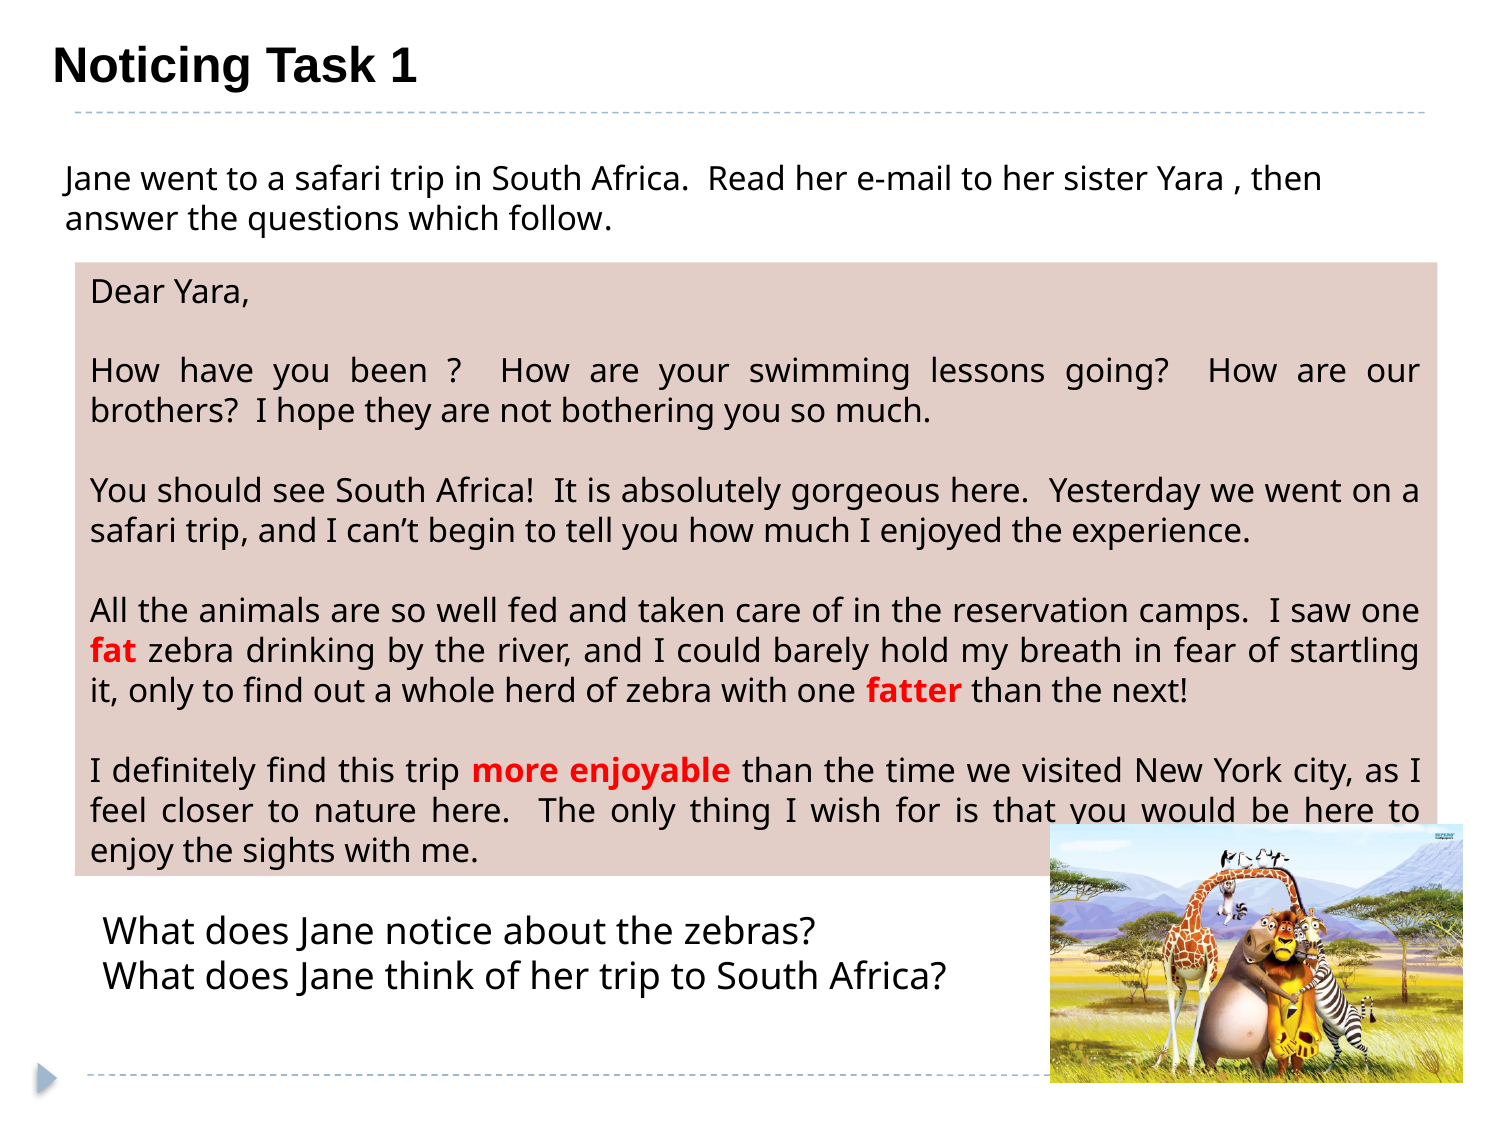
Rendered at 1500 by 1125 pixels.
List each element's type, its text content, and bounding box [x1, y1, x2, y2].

picture [1049, 824, 1463, 1083]
text_box Dear Yara, How have you been ? How are your swimming lessons going? How are our brothers? I hope they are not bothering you so much. You should see South Africa! It is absolutely gorgeous here. Yesterday we went on a safari trip, and I can’t begin to tell you how much I enjoyed the experience. All the animals are so well fed and taken care of in the reservation camps. I saw one fat zebra drinking by the river, and I could barely hold my breath in fear of startling it, only to find out a whole herd of zebra with one fatter than the next! I definitely find this trip more enjoyable than the time we visited New York city, as I feel closer to nature here. The only thing I wish for is that you would be here to enjoy the sights with me. [74, 262, 1438, 876]
text_box Jane went to a safari trip in South Africa. Read her e-mail to her sister Yara , then answer the questions which follow. [50, 149, 1450, 245]
title Noticing Task 1 [37, 24, 1463, 100]
text_box What does Jane notice about the zebras? What does Jane think of her trip to South Africa? [87, 899, 1043, 1005]
